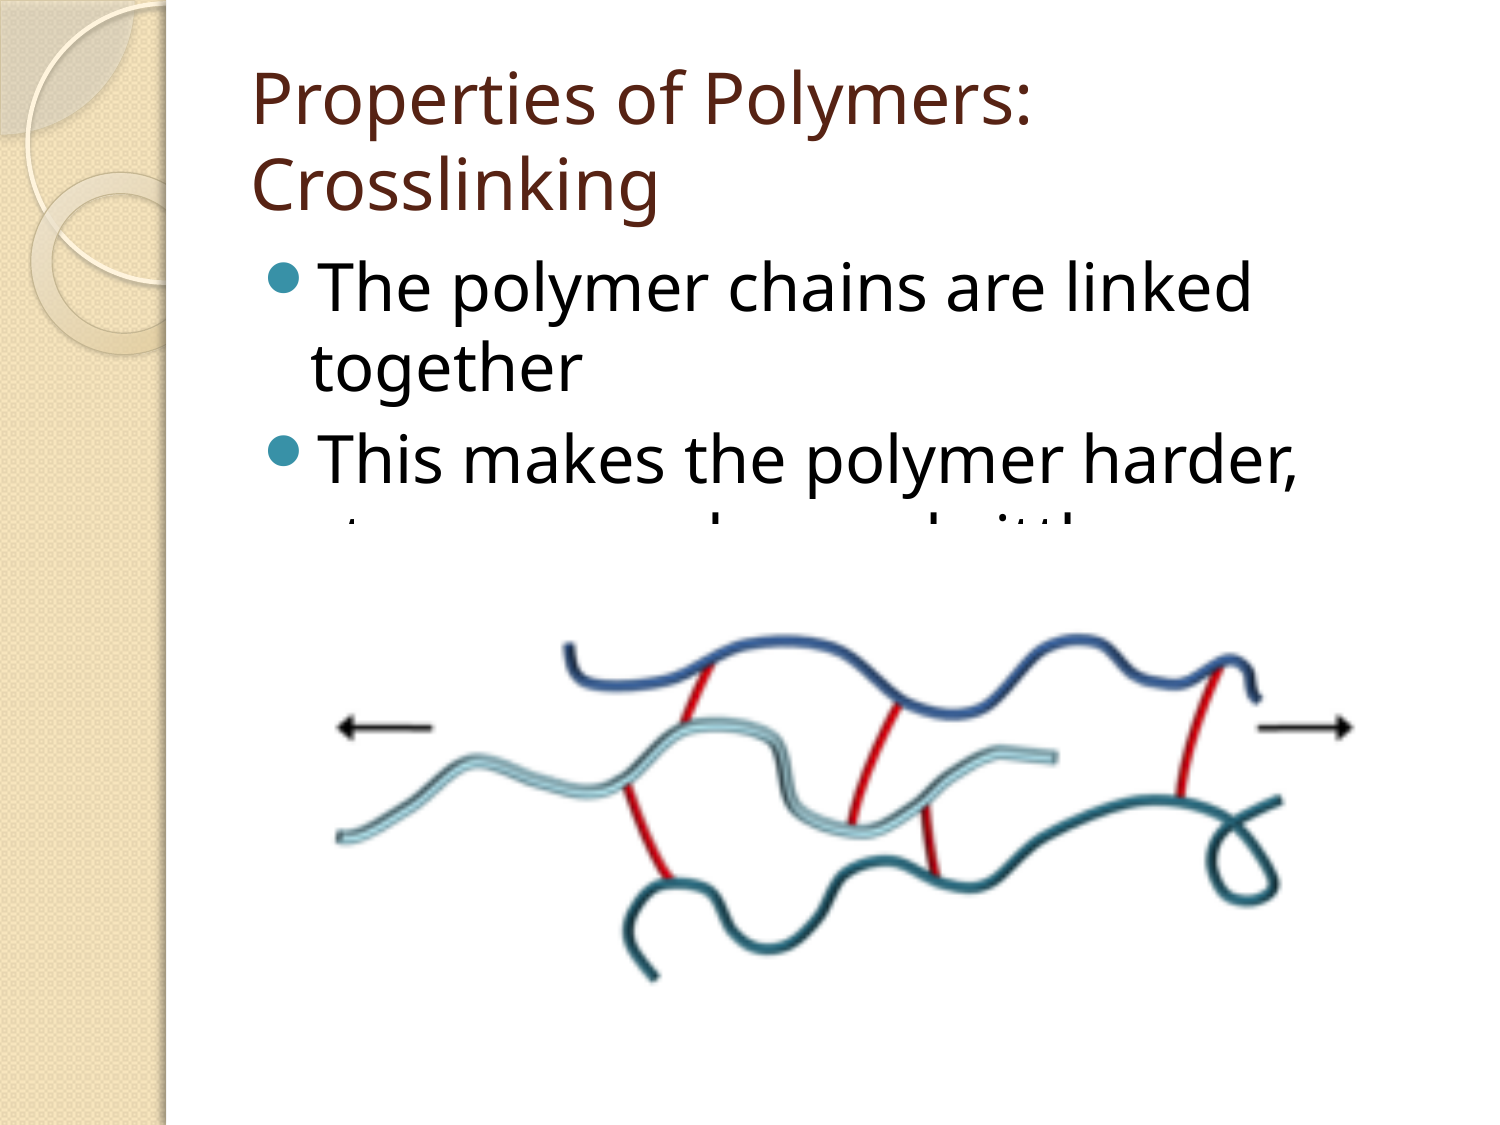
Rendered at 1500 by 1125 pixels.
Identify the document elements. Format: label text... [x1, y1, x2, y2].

title Properties of Polymers: Crosslinking [235, 45, 1466, 233]
list The polymer chains are linked together This makes the polymer harder, stronger, and more brittle [235, 237, 1441, 1025]
picture [249, 524, 1367, 1026]
